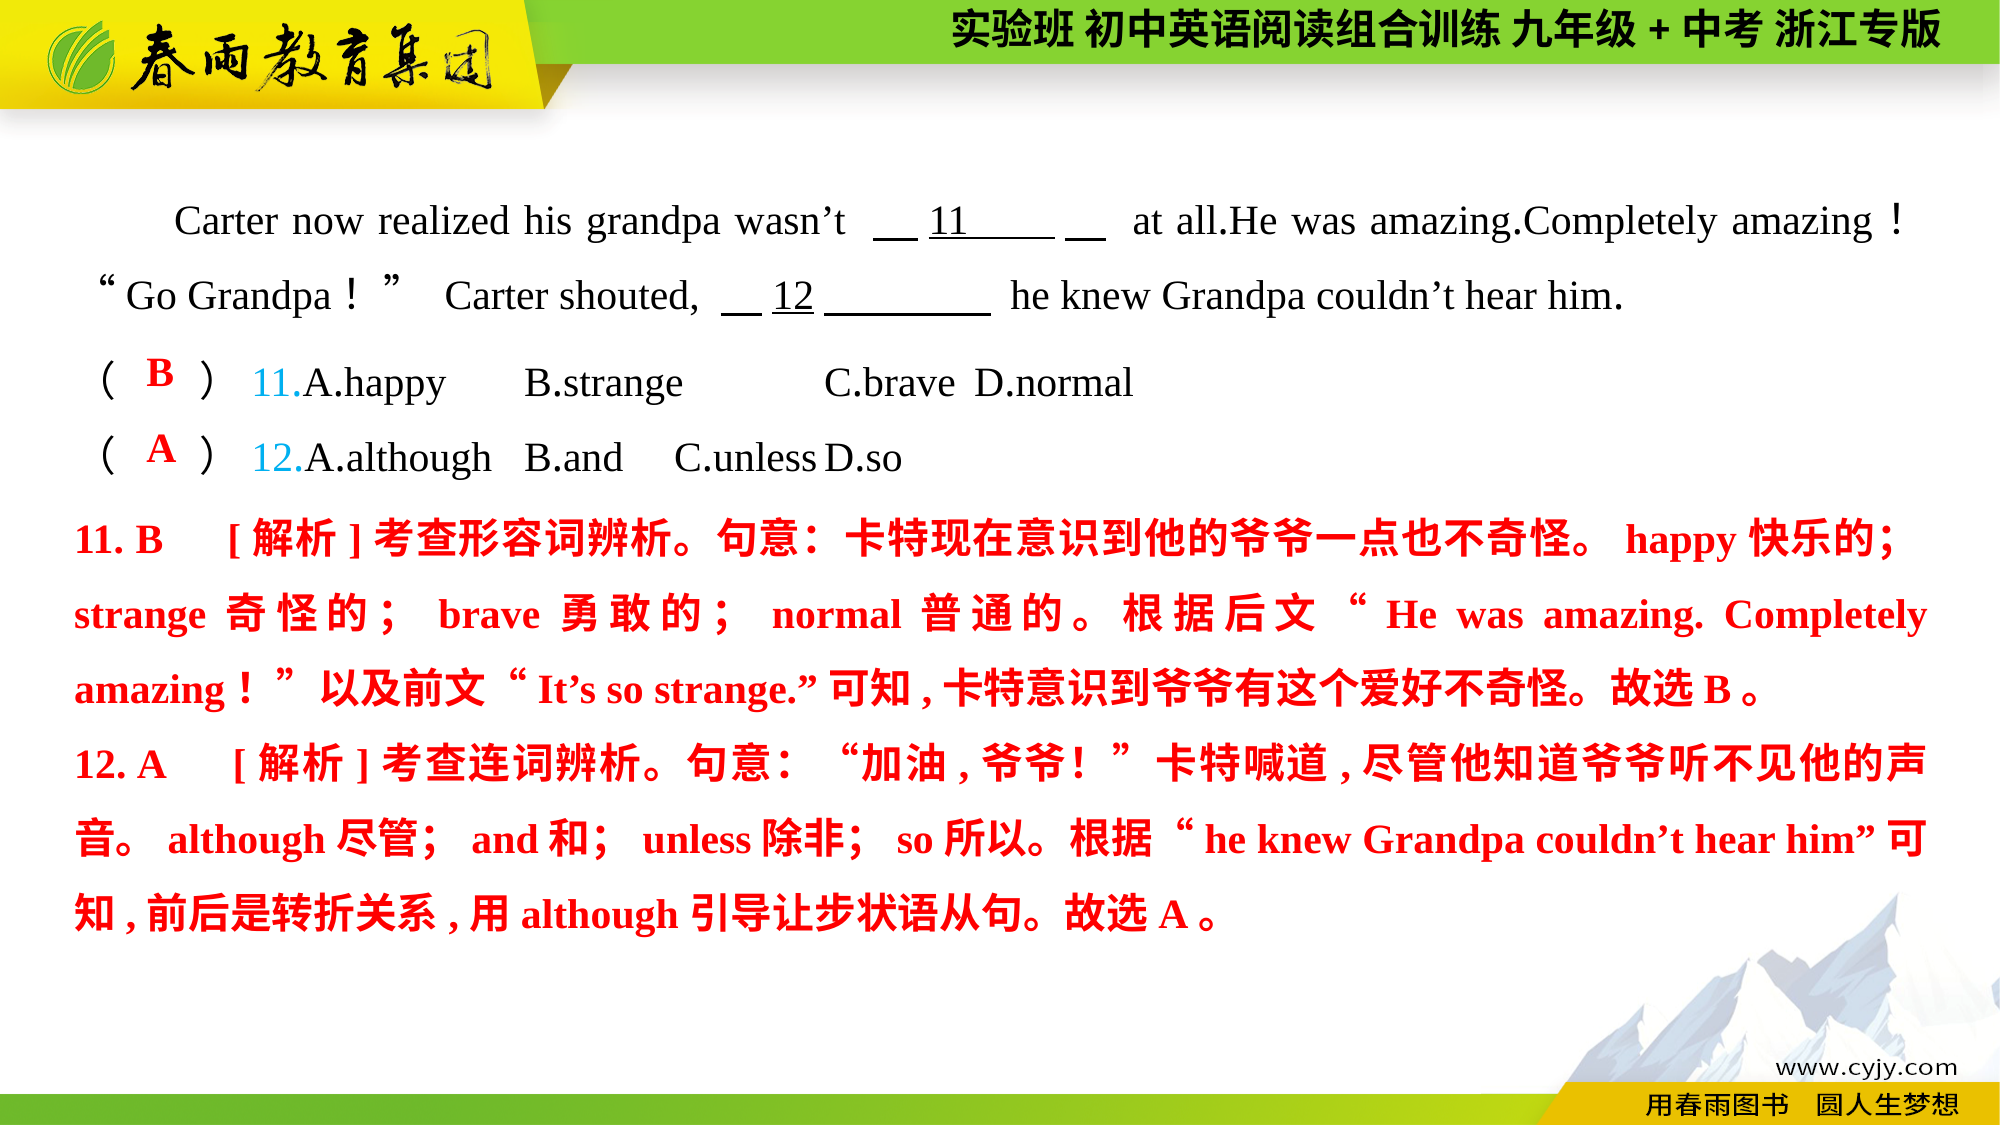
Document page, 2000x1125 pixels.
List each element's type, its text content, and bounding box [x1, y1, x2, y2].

list Carter now realized his grandpa wasn’t 11 at all.He was amazing.Completely amazing！ “Go Grandpa！” Carter shouted, 12 he knew Grandpa couldn’t hear him. [59, 160, 1944, 318]
text_box 11. B [解析]考查形容词辨析。句意：卡特现在意识到他的爷爷一点也不奇怪。happy快乐的；strange奇怪的；brave勇敢的；normal普通的。根据后文“He was amazing. Completely amazing！”以及前文“It’s so strange.”可知,卡特意识到爷爷有这个爱好不奇怪。故选B。 12. A [解析]考查连词辨析。句意：“加油,爷爷！”卡特喊道,尽管他知道爷爷听不见他的声音。although尽管；and和；unless除非；so所以。根据“he knew Grandpa couldn’t hear him”可知,前后是转折关系,用although引导让步状语从句。故选A。 [59, 479, 1944, 945]
text_box A [131, 413, 192, 478]
text_box （ ）11.A.happy B.strange C.brave D.normal （ ）12.A.although B.and C.unless D.so [59, 322, 1944, 479]
picture [0, 0, 2000, 1125]
text_box B [131, 337, 190, 403]
